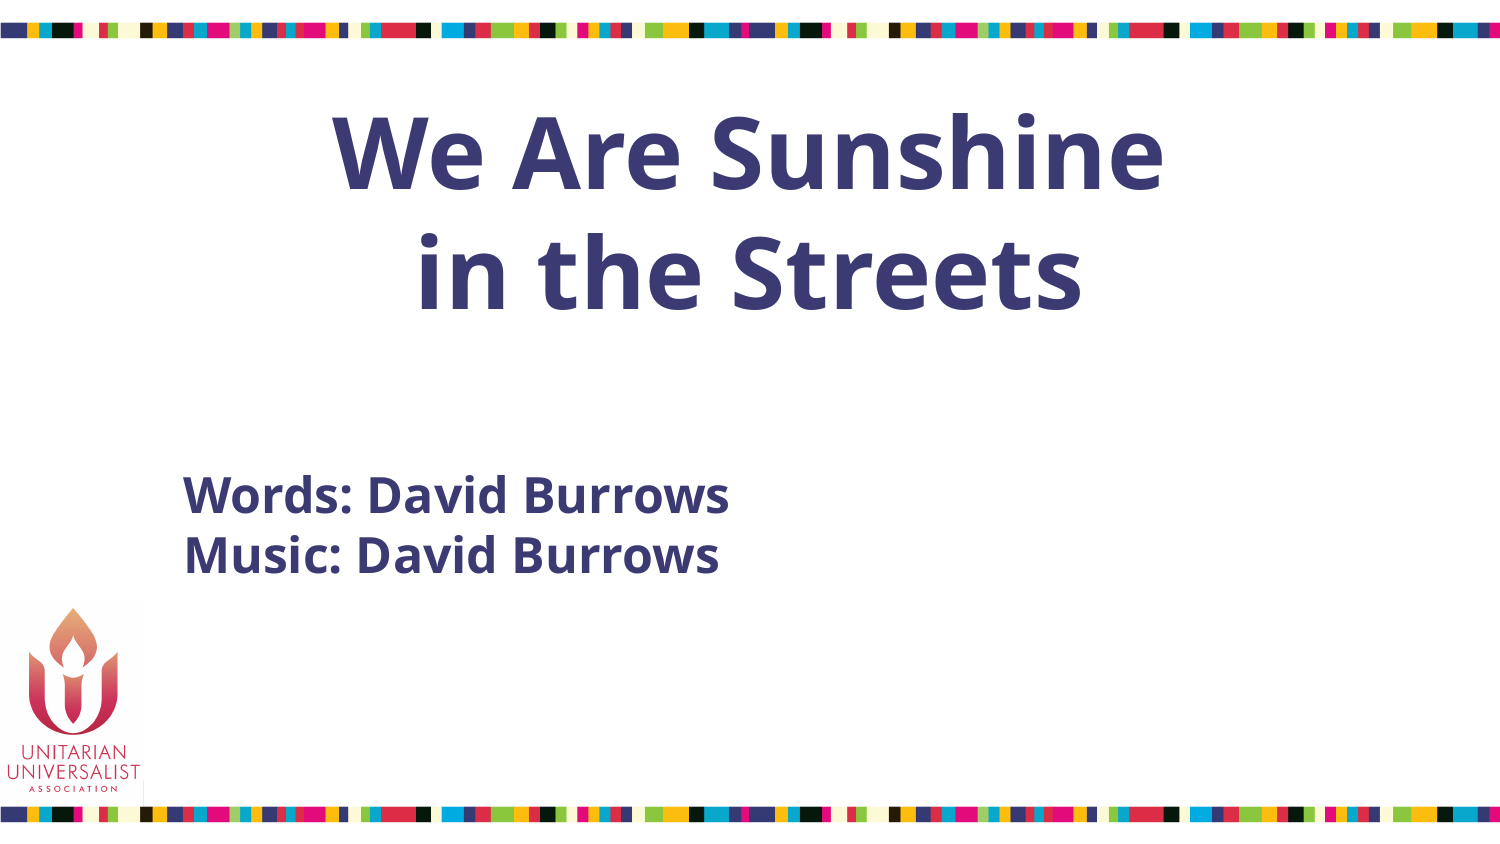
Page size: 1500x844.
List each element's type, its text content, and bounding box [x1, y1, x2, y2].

text_box We Are Sunshine in the Streets [74, 75, 1425, 345]
picture [0, 600, 1500, 824]
picture [0, 22, 1500, 40]
text_box Words: David Burrows Music: David Burrows [168, 448, 1495, 659]
